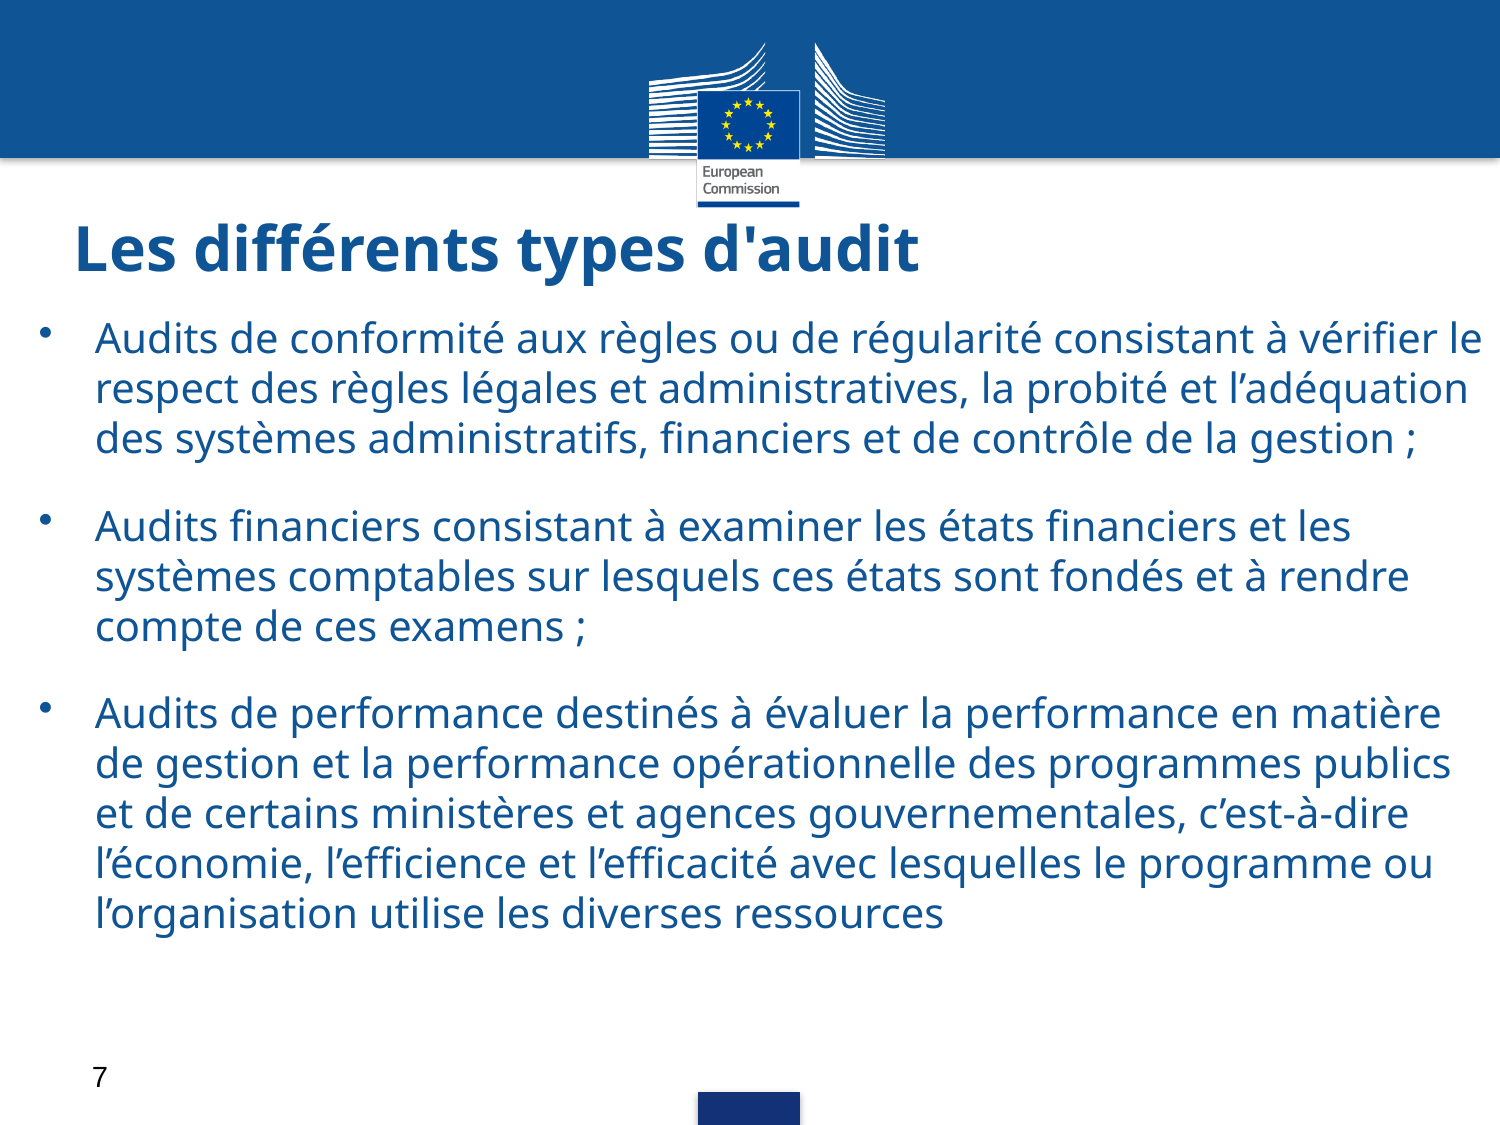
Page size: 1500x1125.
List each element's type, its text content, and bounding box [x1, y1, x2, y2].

title Les différents types d'audit [0, 152, 1278, 341]
picture [649, 42, 885, 152]
list Audits de conformité aux règles ou de régularité consistant à vérifier le respect des règles légales et administratives, la probité et l’adéquation des systèmes administratifs, financiers et de contrôle de la gestion ; Audits financiers consistant à examiner les états financiers et les systèmes comptables sur lesquels ces états sont fondés et à rendre compte de ces examens ; Audits de performance destinés à évaluer la performance en matière de gestion et la performance opérationnelle des programmes publics et de certains ministères et agences gouvernementales, c’est-à-dire l’économie, l’efficience et l’efficacité avec lesquelles le programme ou l’organisation utilise les diverses ressources [23, 304, 1500, 921]
slide_number 7 [76, 1022, 553, 1102]
